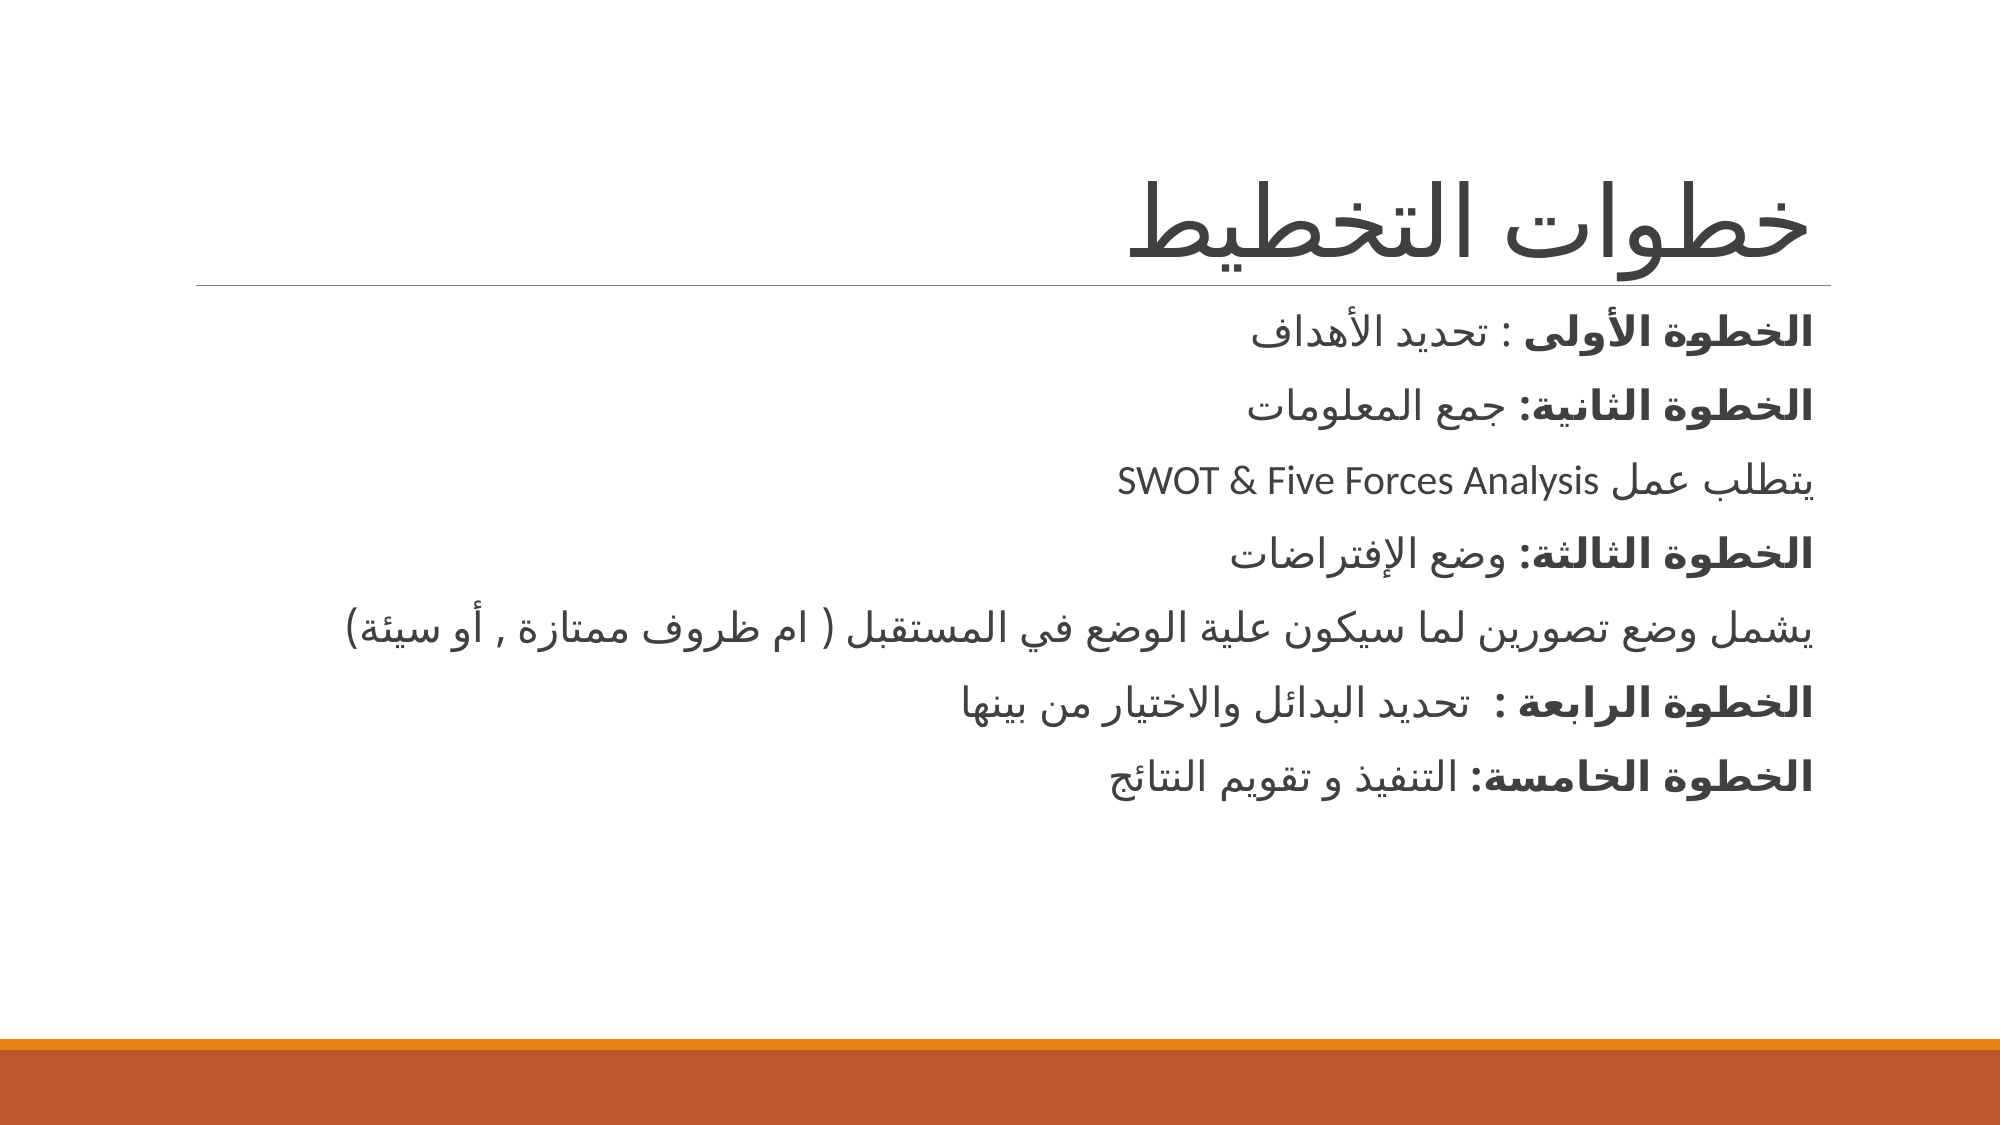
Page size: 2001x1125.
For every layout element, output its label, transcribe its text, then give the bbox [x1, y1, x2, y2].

list الخطوة الأولى : تحديد الأهداف الخطوة الثانية: جمع المعلومات يتطلب عمل SWOT & Five Forces Analysis الخطوة الثالثة: وضع الإفتراضات يشمل وضع تصورين لما سيكون علية الوضع في المستقبل ( ام ظروف ممتازة , أو سيئة) الخطوة الرابعة : تحديد البدائل والاختيار من بينها الخطوة الخامسة: التنفيذ و تقويم النتائج [180, 302, 1830, 963]
title خطوات التخطيط [180, 47, 1830, 285]
